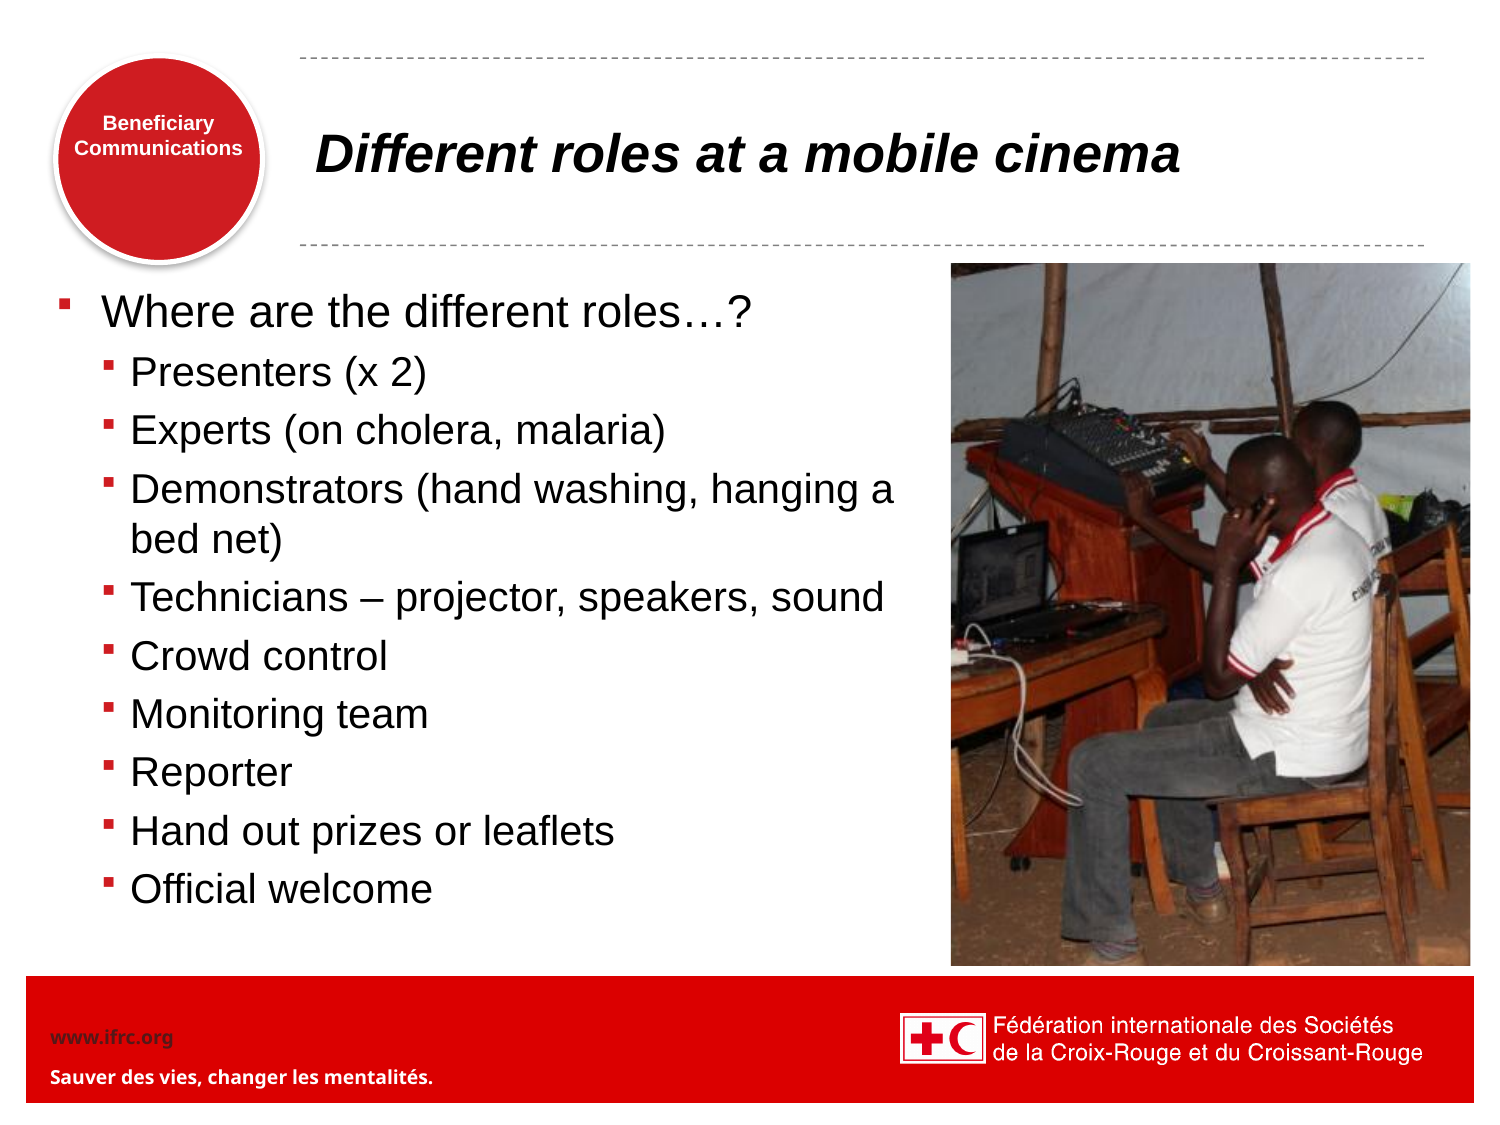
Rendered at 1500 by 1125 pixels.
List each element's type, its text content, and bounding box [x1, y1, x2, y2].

title Different roles at a mobile cinema [299, 57, 1426, 246]
picture [900, 1013, 1422, 1065]
picture [950, 262, 1471, 966]
list Where are the different roles…? Presenters (x 2) Experts (on cholera, malaria) Demonstrators (hand washing, hanging a bed net) Technicians – projector, speakers, sound Crowd control Monitoring team Reporter Hand out prizes or leaflets Official welcome [41, 273, 928, 965]
